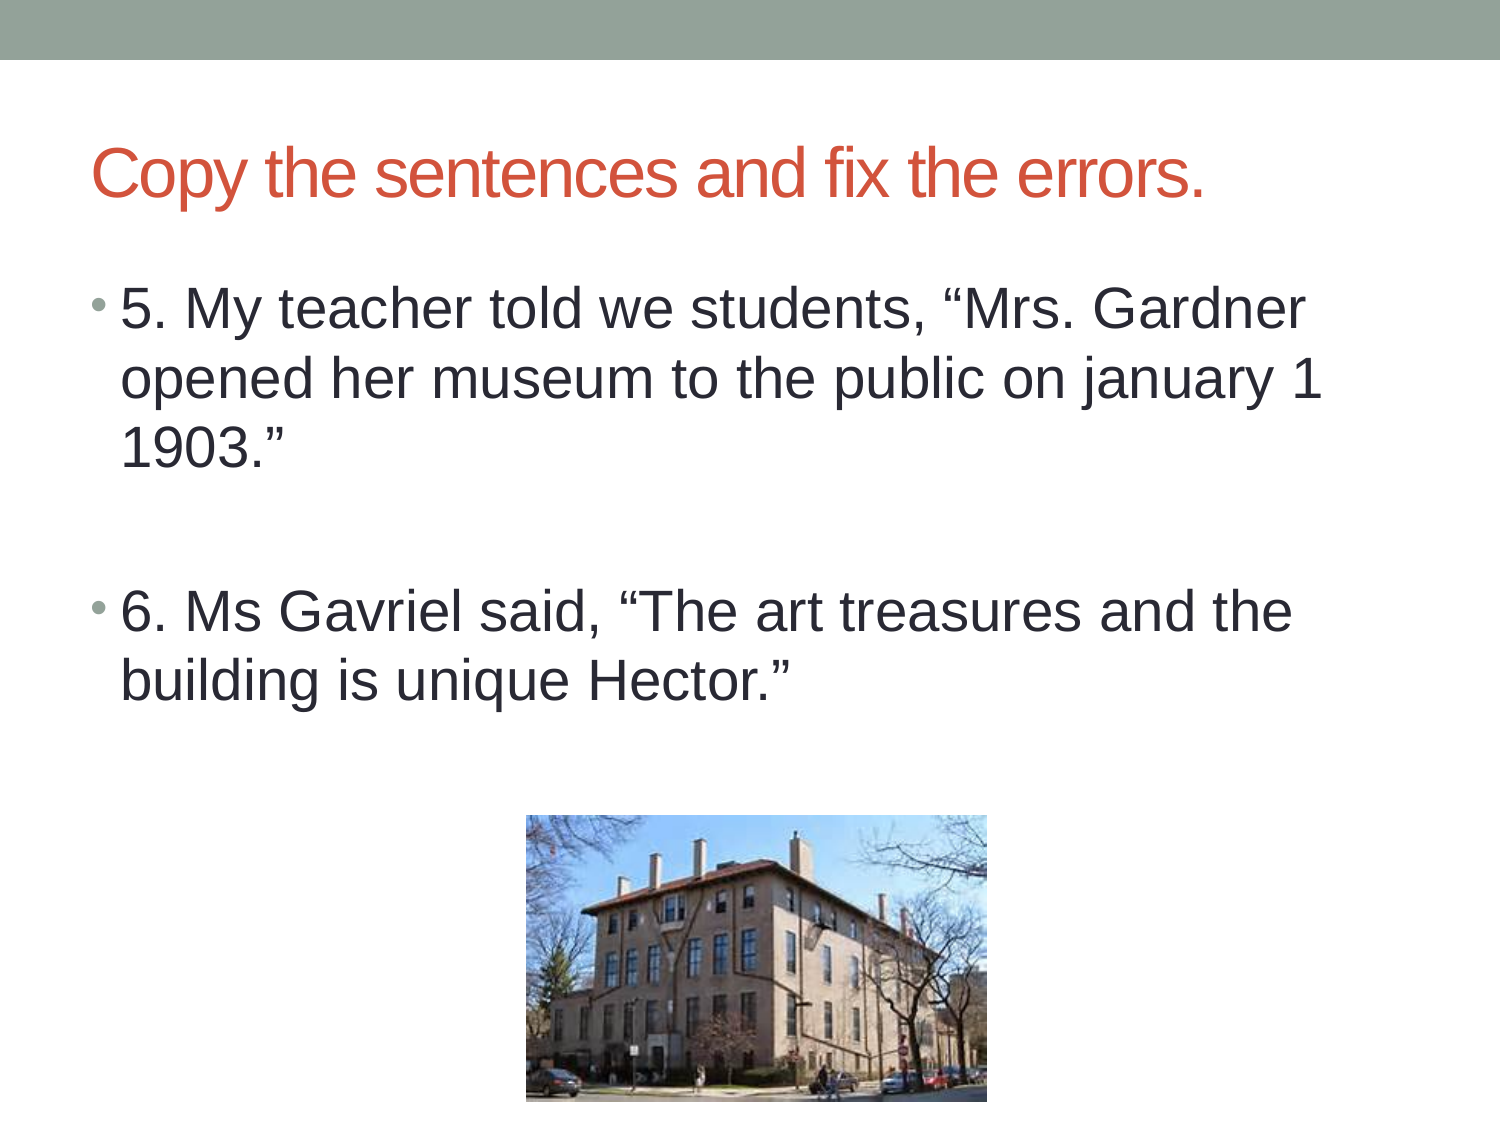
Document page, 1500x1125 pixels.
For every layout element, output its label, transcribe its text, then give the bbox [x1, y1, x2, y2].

picture [526, 815, 988, 1103]
title Copy the sentences and fix the errors. [75, 87, 1425, 250]
list 5. My teacher told we students, “Mrs. Gardner opened her museum to the public on january 1 1903.” 6. Ms Gavriel said, “The art treasures and the building is unique Hector.” [75, 262, 1425, 1063]
